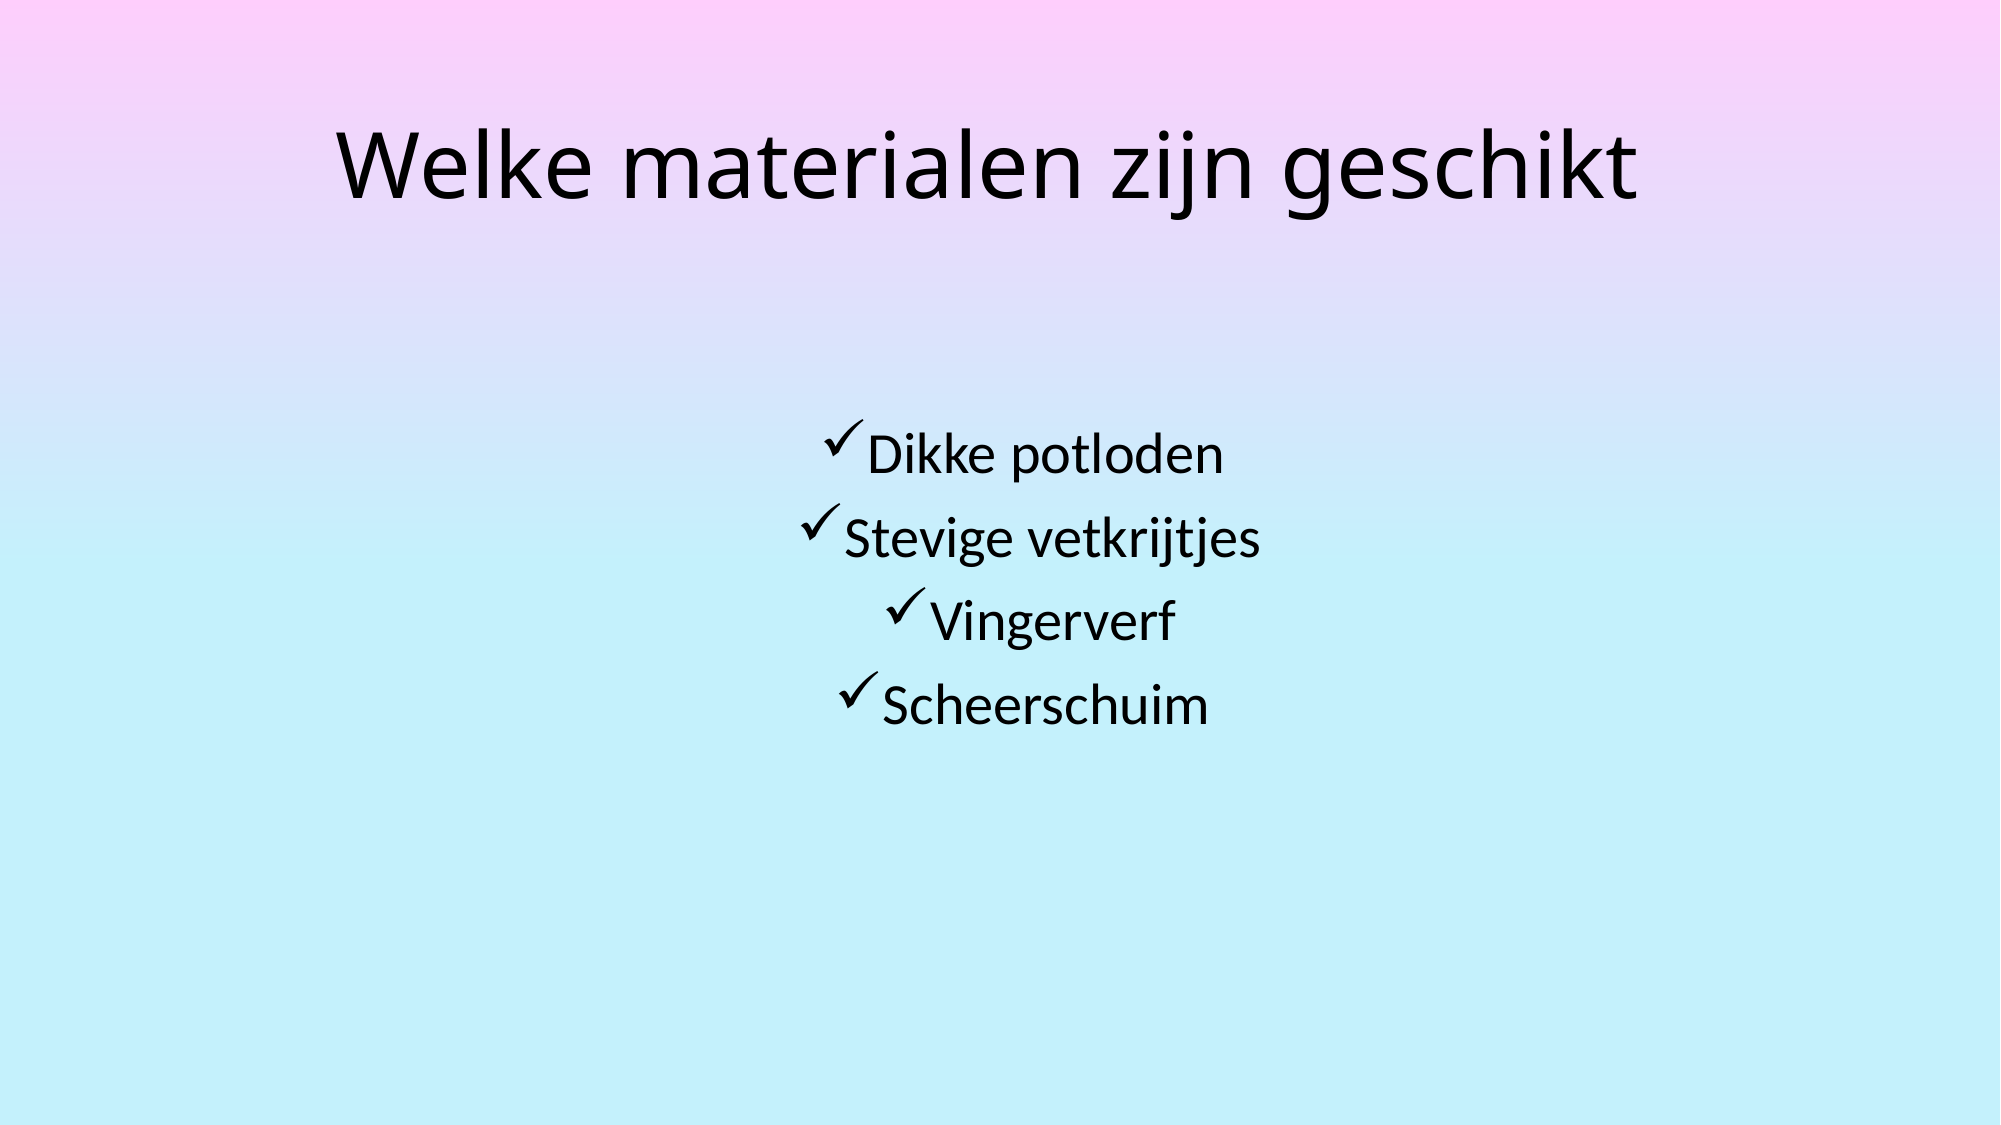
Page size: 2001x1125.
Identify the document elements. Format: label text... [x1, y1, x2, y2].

list Dikke potloden Stevige vetkrijtjes Vingerverf Scheerschuim [166, 415, 1892, 824]
title Welke materialen zijn geschikt [137, 59, 1863, 278]
